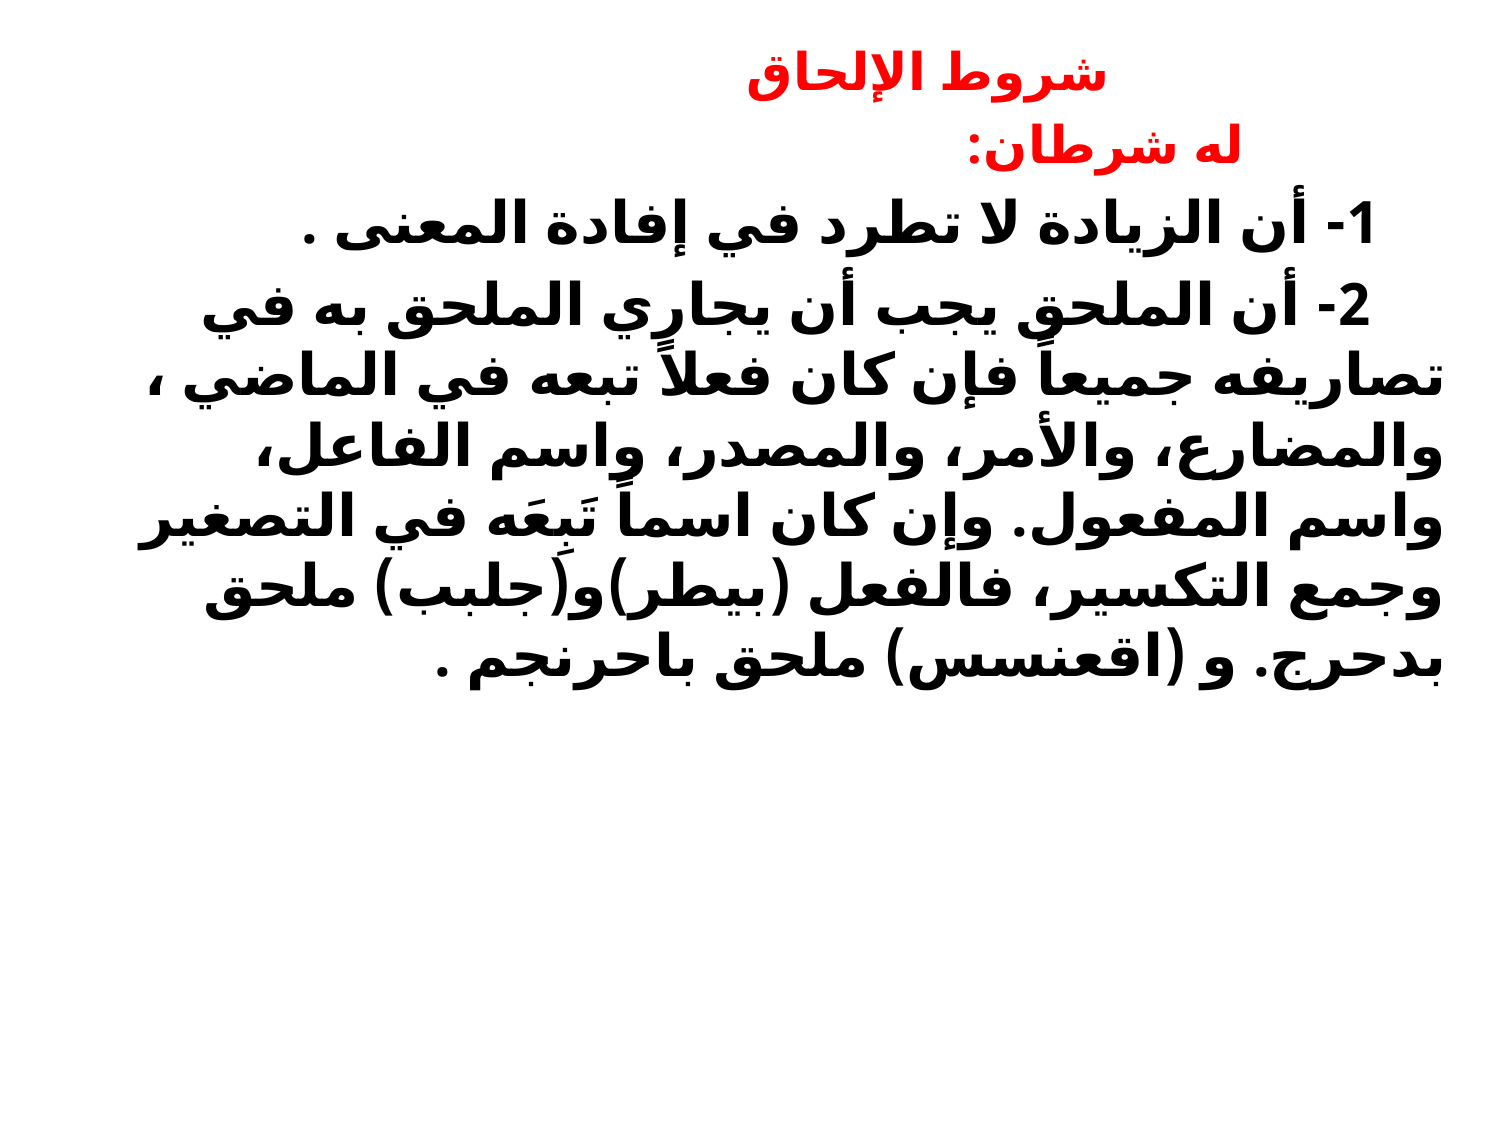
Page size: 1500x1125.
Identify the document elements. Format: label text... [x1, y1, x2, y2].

list شروط الإلحاق له شرطان: 1- أن الزيادة لا تطرد في إفادة المعنى . 2- أن الملحق يجب أن يجاري الملحق به في تصاريفه جميعاً فإن كان فعلاً تبعه في الماضي ، والمضارع، والأمر، والمصدر، واسم الفاعل، واسم المفعول. وإن كان اسماً تَبِعَه في التصغير وجمع التكسير، فالفعل (بيطر)و(جلبب) ملحق بدحرج. و (اقعنسس) ملحق باحرنجم . [112, 30, 1463, 774]
